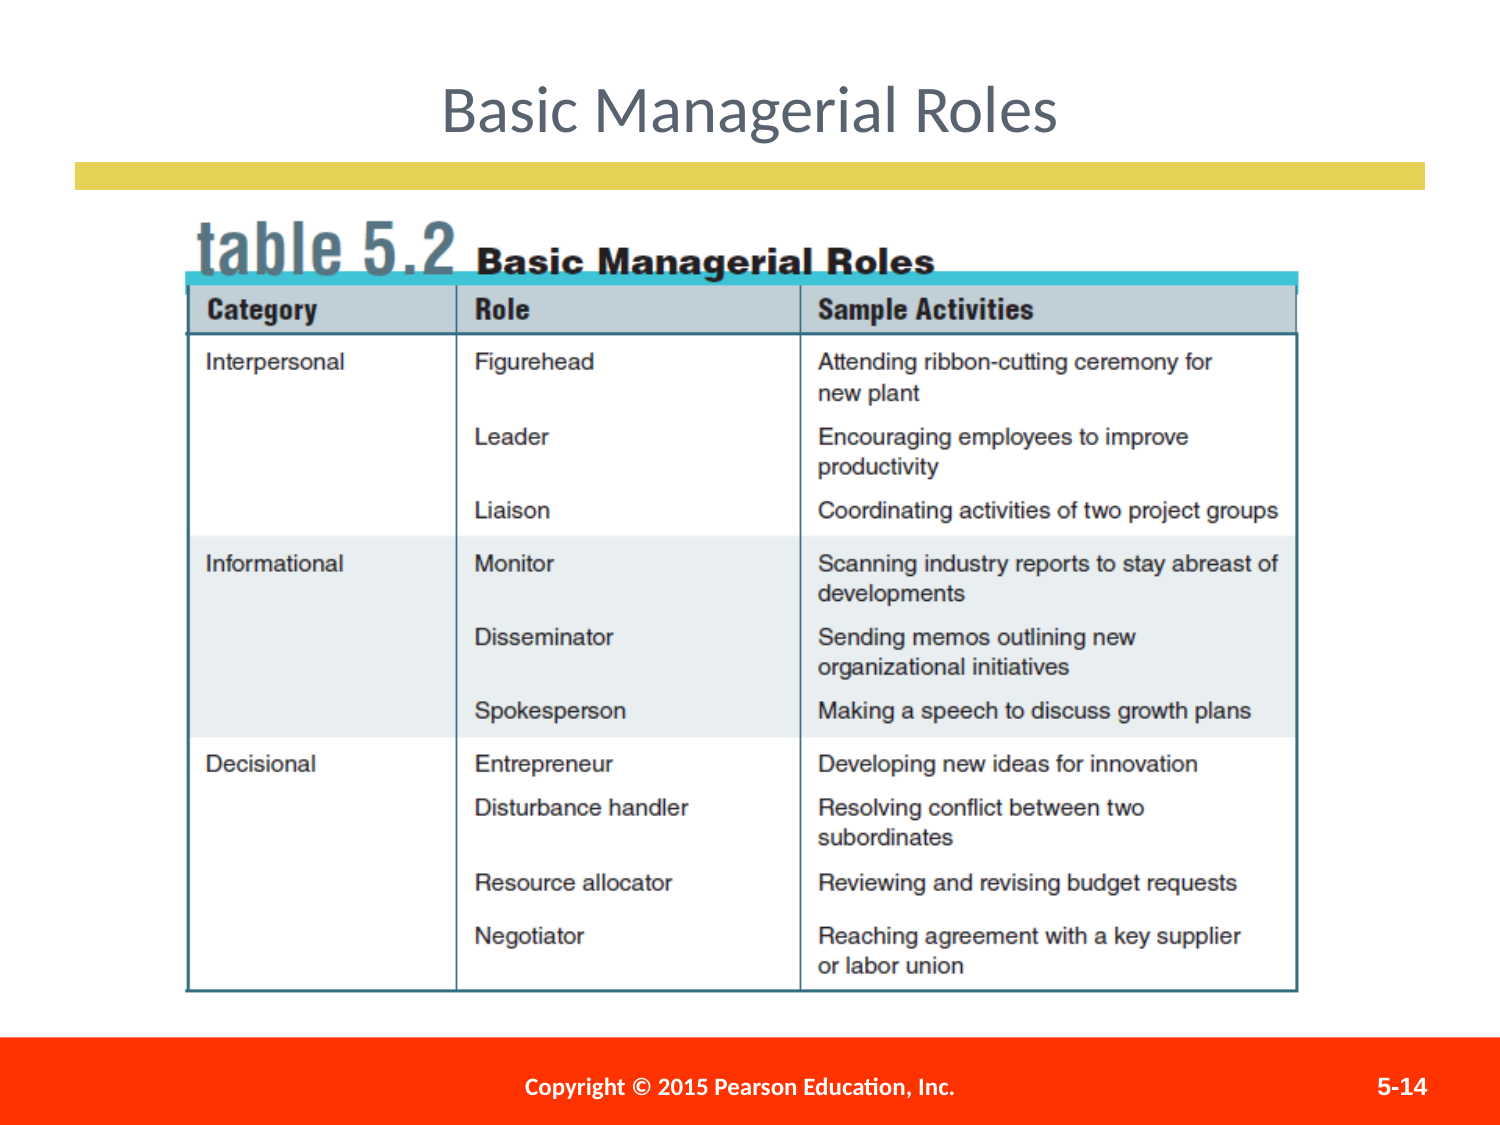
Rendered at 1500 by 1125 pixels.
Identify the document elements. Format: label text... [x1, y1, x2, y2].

title Basic Managerial Roles [74, 12, 1426, 201]
picture [161, 212, 1330, 1024]
